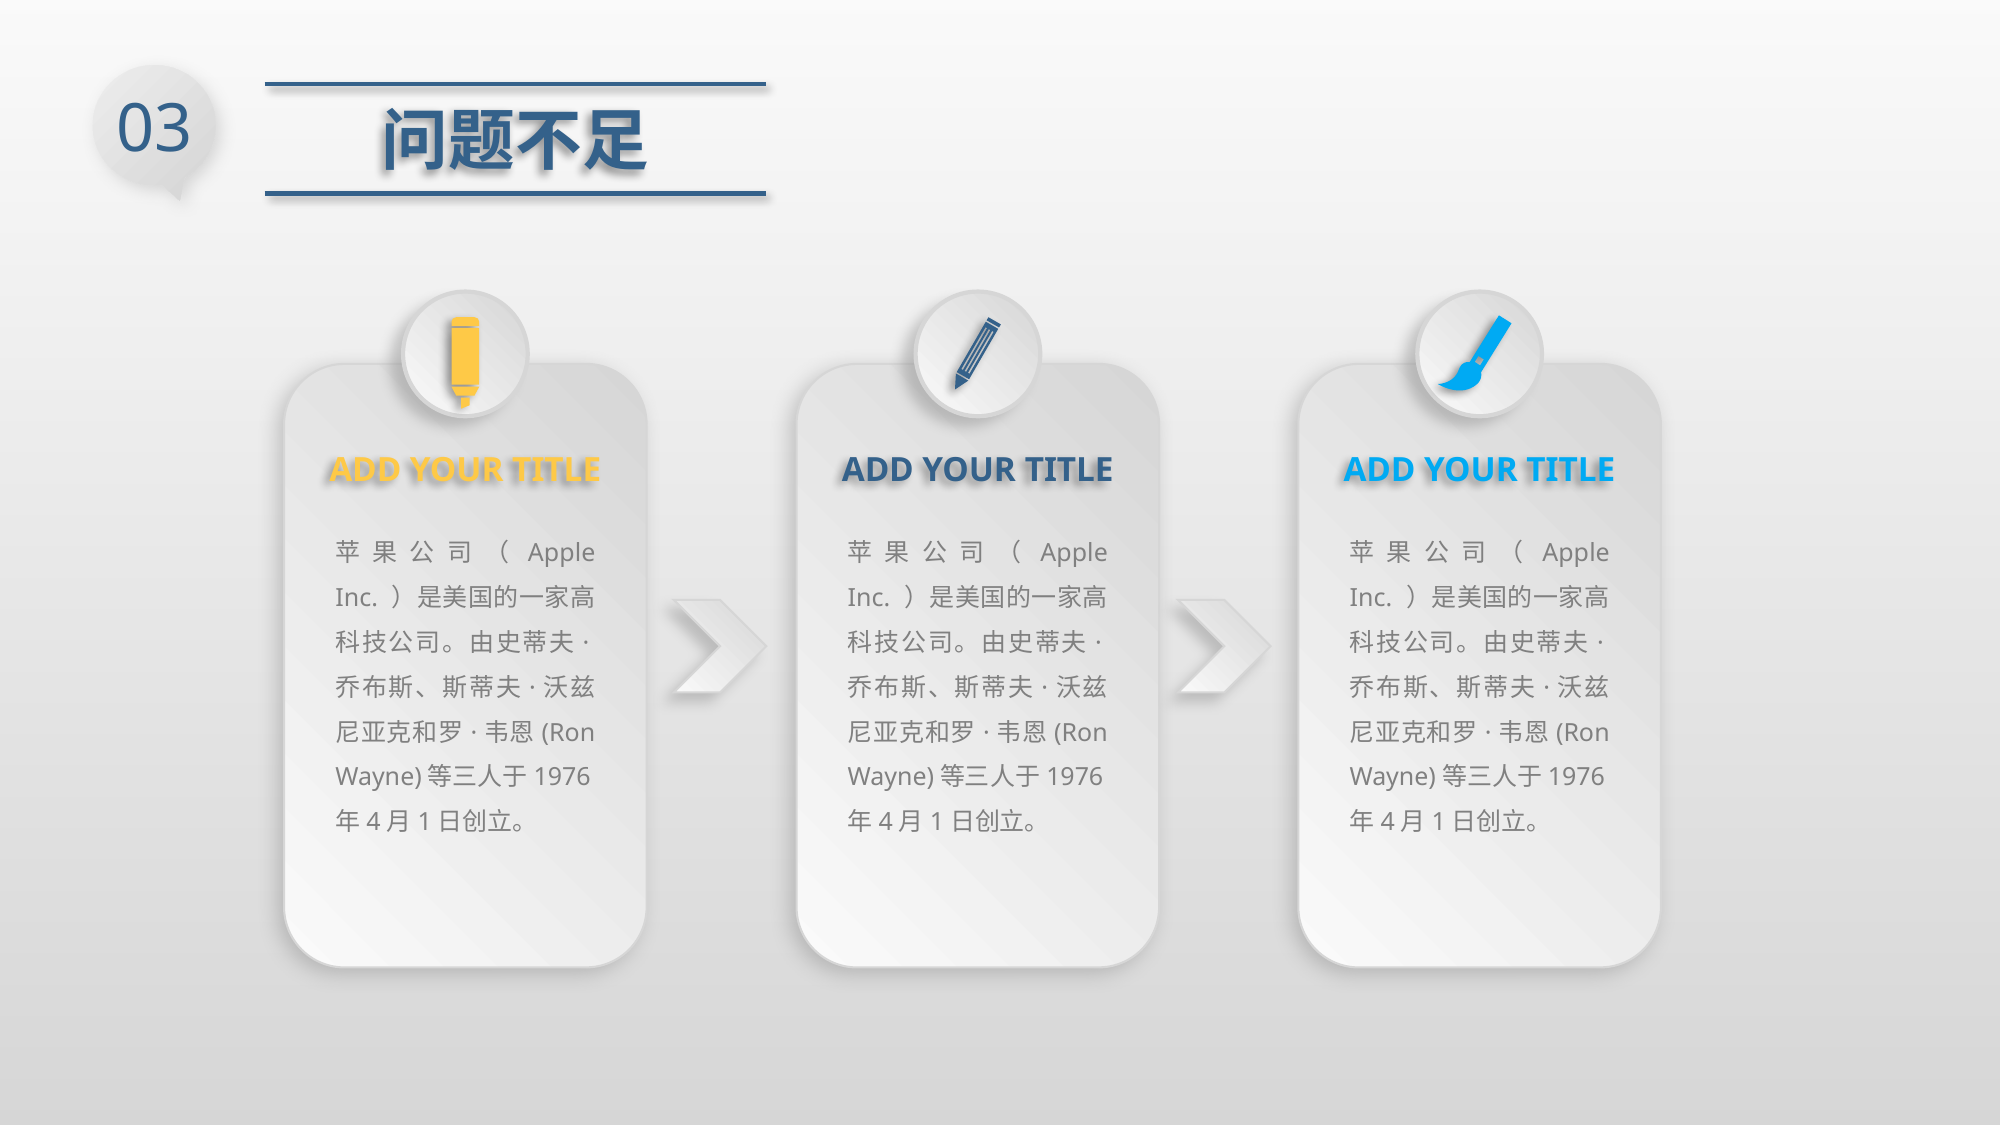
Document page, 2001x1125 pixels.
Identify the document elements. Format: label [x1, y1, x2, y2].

text_box [403, 291, 528, 417]
text_box [1298, 363, 1661, 968]
text_box [1175, 598, 1273, 694]
text_box [796, 363, 1160, 968]
text_box [1417, 291, 1542, 417]
text_box [284, 363, 647, 968]
text_box [671, 598, 768, 694]
text_box [92, 65, 216, 186]
text_box [264, 84, 767, 194]
text_box [915, 291, 1041, 417]
